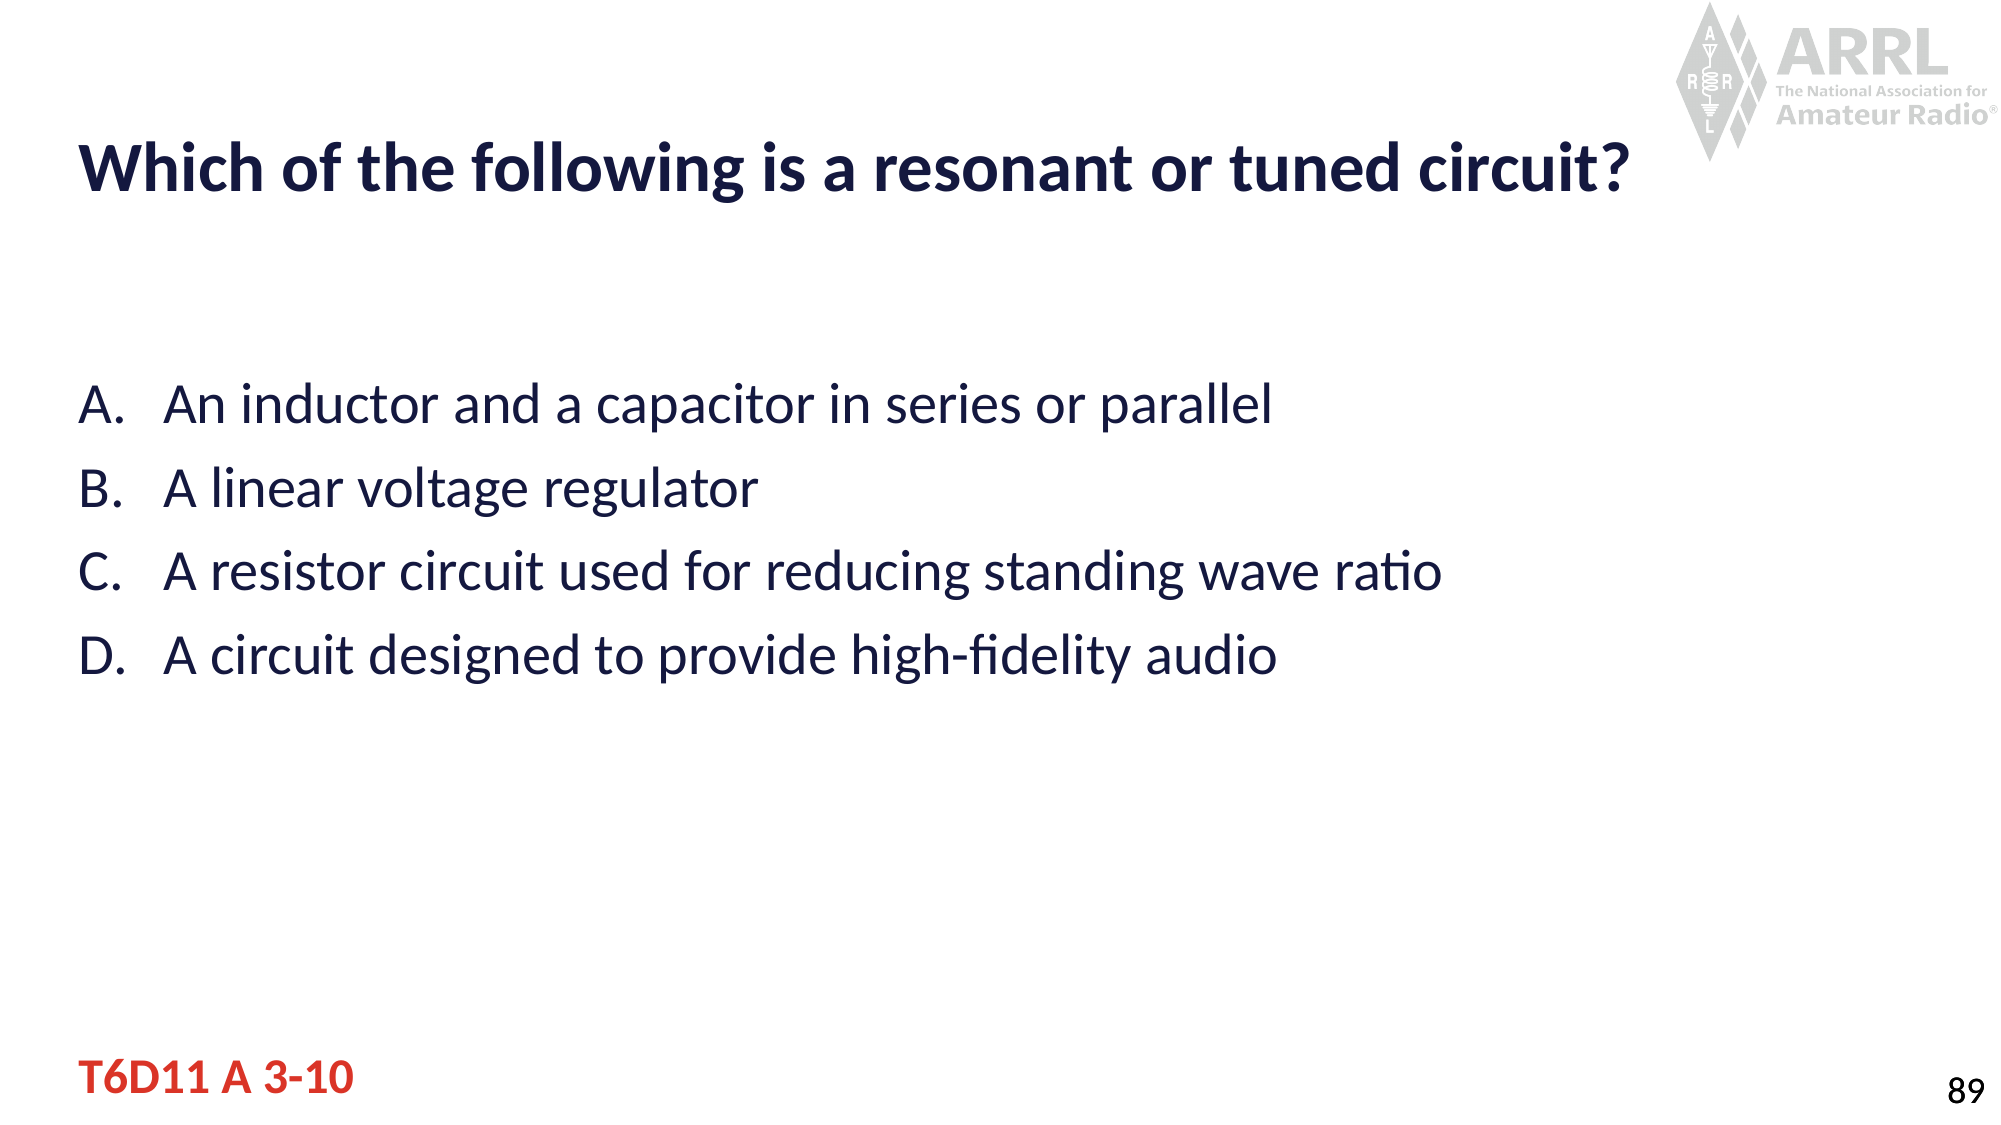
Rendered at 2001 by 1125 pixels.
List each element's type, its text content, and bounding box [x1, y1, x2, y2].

list An inductor and a capacitor in series or parallel A linear voltage regulator A resistor circuit used for reducing standing wave ratio A circuit designed to provide high-fidelity audio [63, 365, 1863, 989]
title Which of the following is a resonant or tuned circuit? [63, 59, 1863, 278]
picture [1674, 0, 2000, 164]
text_box T6D11 A 3-10 [63, 1036, 921, 1112]
